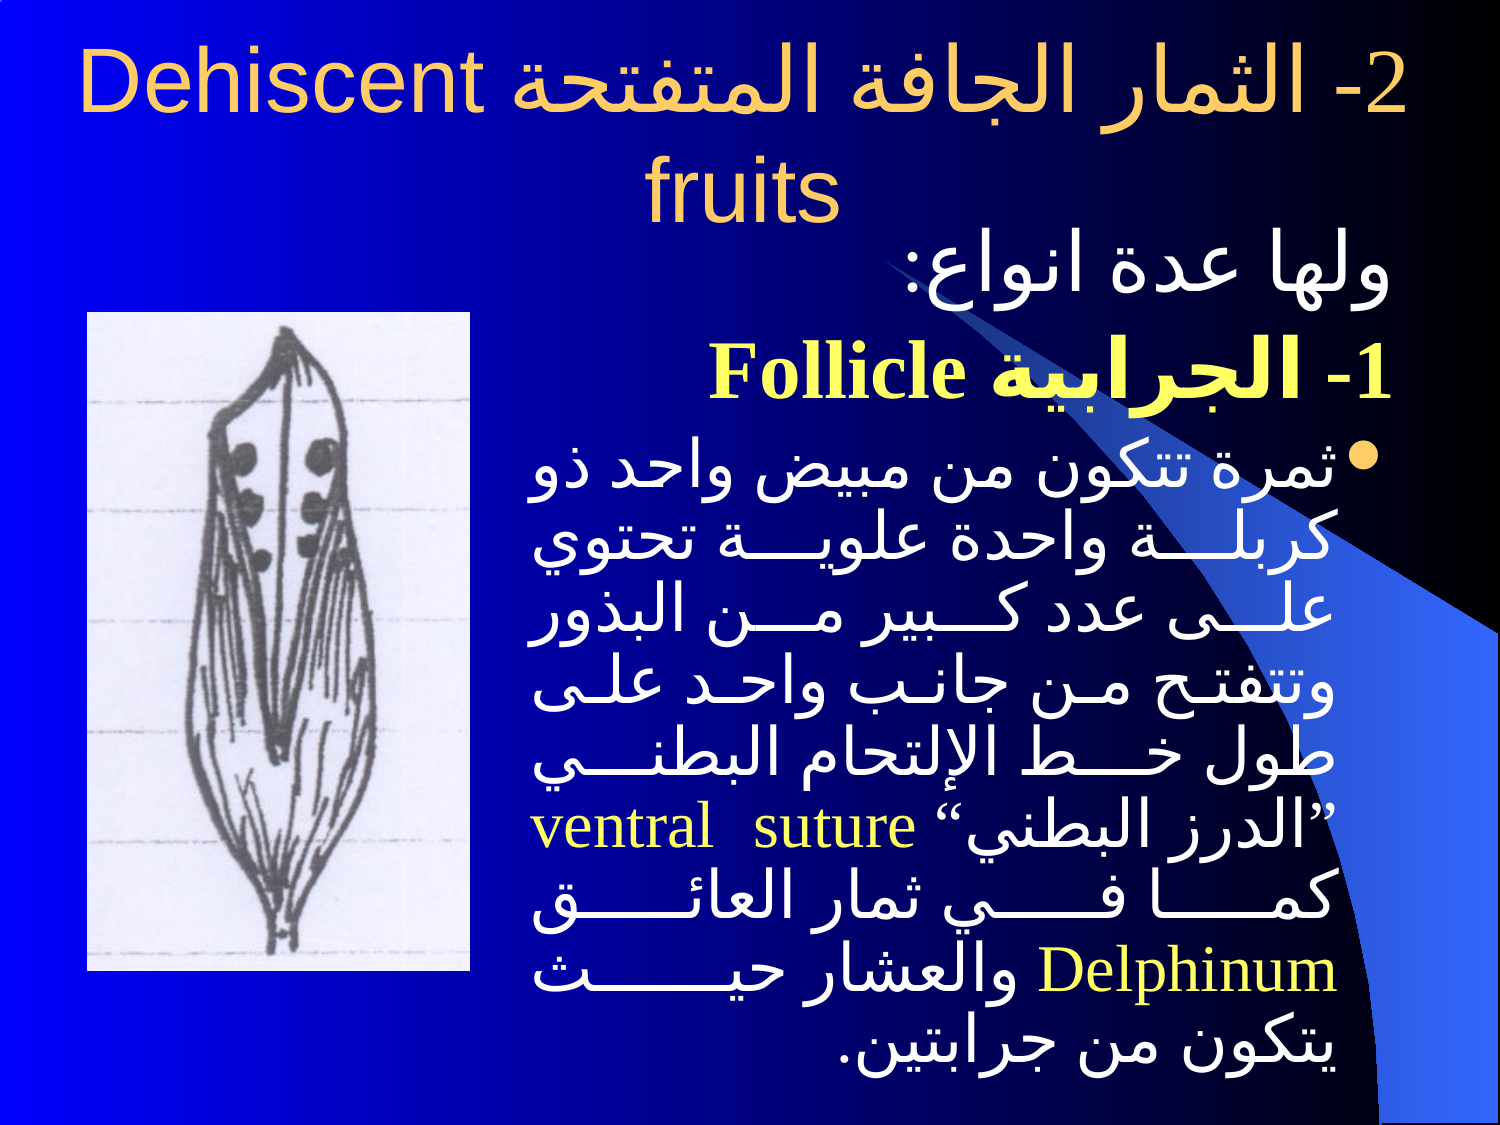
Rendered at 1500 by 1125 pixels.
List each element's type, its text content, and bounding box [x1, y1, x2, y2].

title 2- الثمار الجافة المتفتحة Dehiscent fruits [24, 37, 1463, 226]
picture [87, 312, 470, 972]
list ولها عدة انواع: 1- الجرابية Follicle ثمرة تتكون من مبيض واحد ذو كربلة واحدة علوية تحتوي على عدد كبير من البذور وتتفتح من جانب واحد على طول خط الإلتحام البطني ”الدرز البطني“ ventral suture كما في ثمار العائق Delphinum والعشار حيث يتكون من جرابتين. [499, 212, 1426, 1051]
